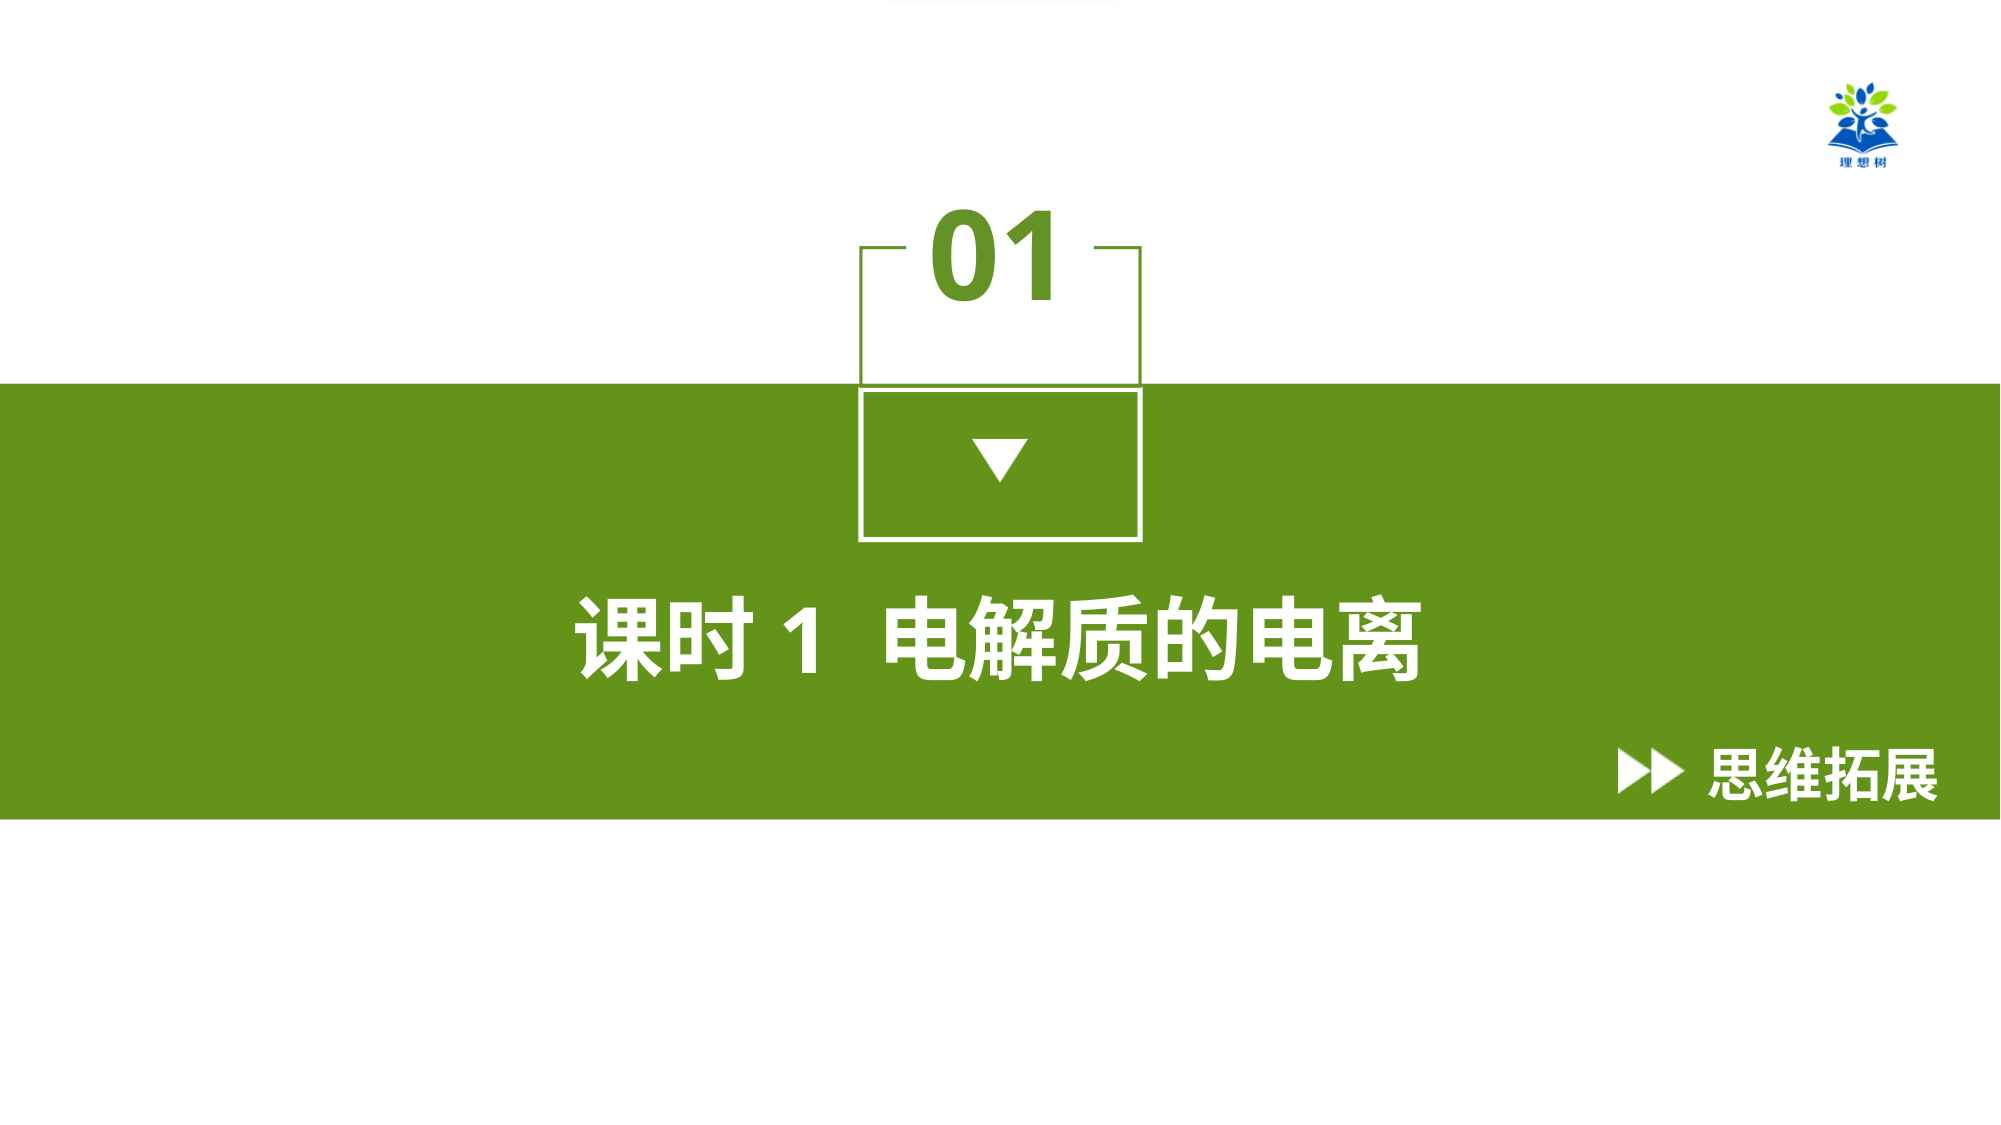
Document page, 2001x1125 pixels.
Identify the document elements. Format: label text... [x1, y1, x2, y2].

picture [0, 699, 2000, 1125]
text_box 课时1 电解质的电离 [0, 572, 2000, 699]
text_box 01 [839, 158, 1160, 336]
picture [0, 0, 2000, 572]
text_box 思维拓展 [1706, 726, 1988, 819]
